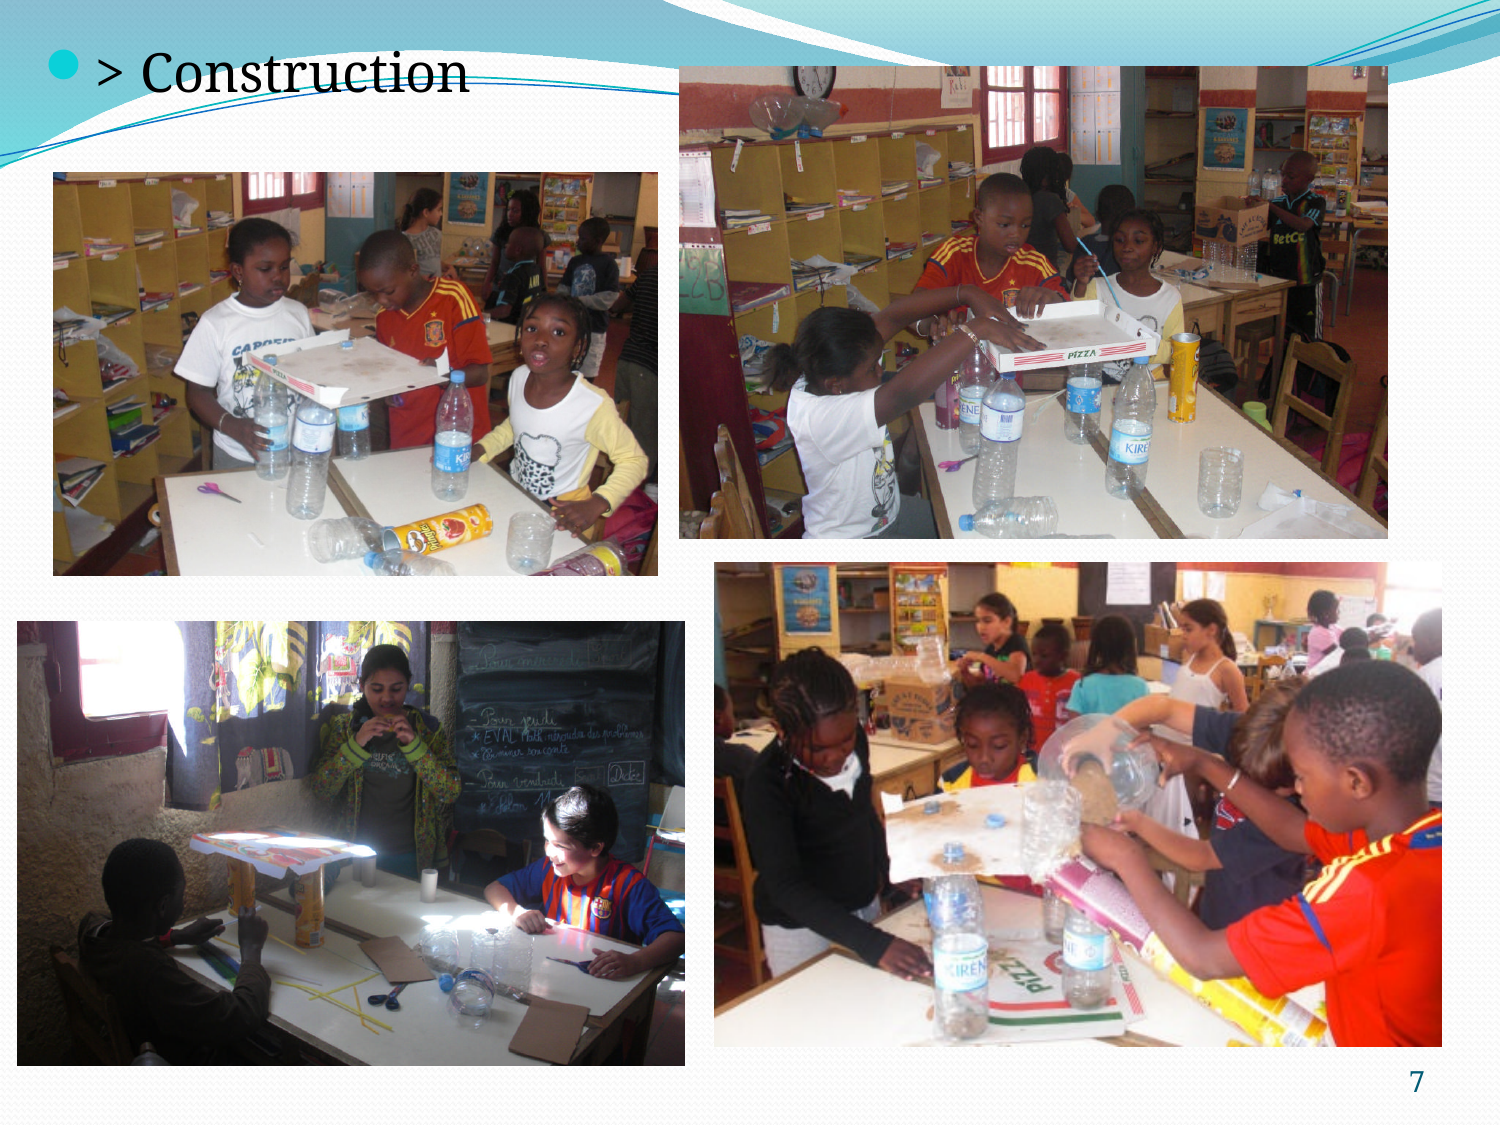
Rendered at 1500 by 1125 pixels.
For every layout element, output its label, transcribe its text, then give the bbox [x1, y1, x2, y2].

list > Construction [29, 30, 1426, 1038]
picture [714, 562, 1442, 1048]
slide_number 7 [1299, 1060, 1425, 1103]
picture [678, 66, 1389, 539]
picture [52, 172, 658, 576]
picture [17, 621, 685, 1067]
